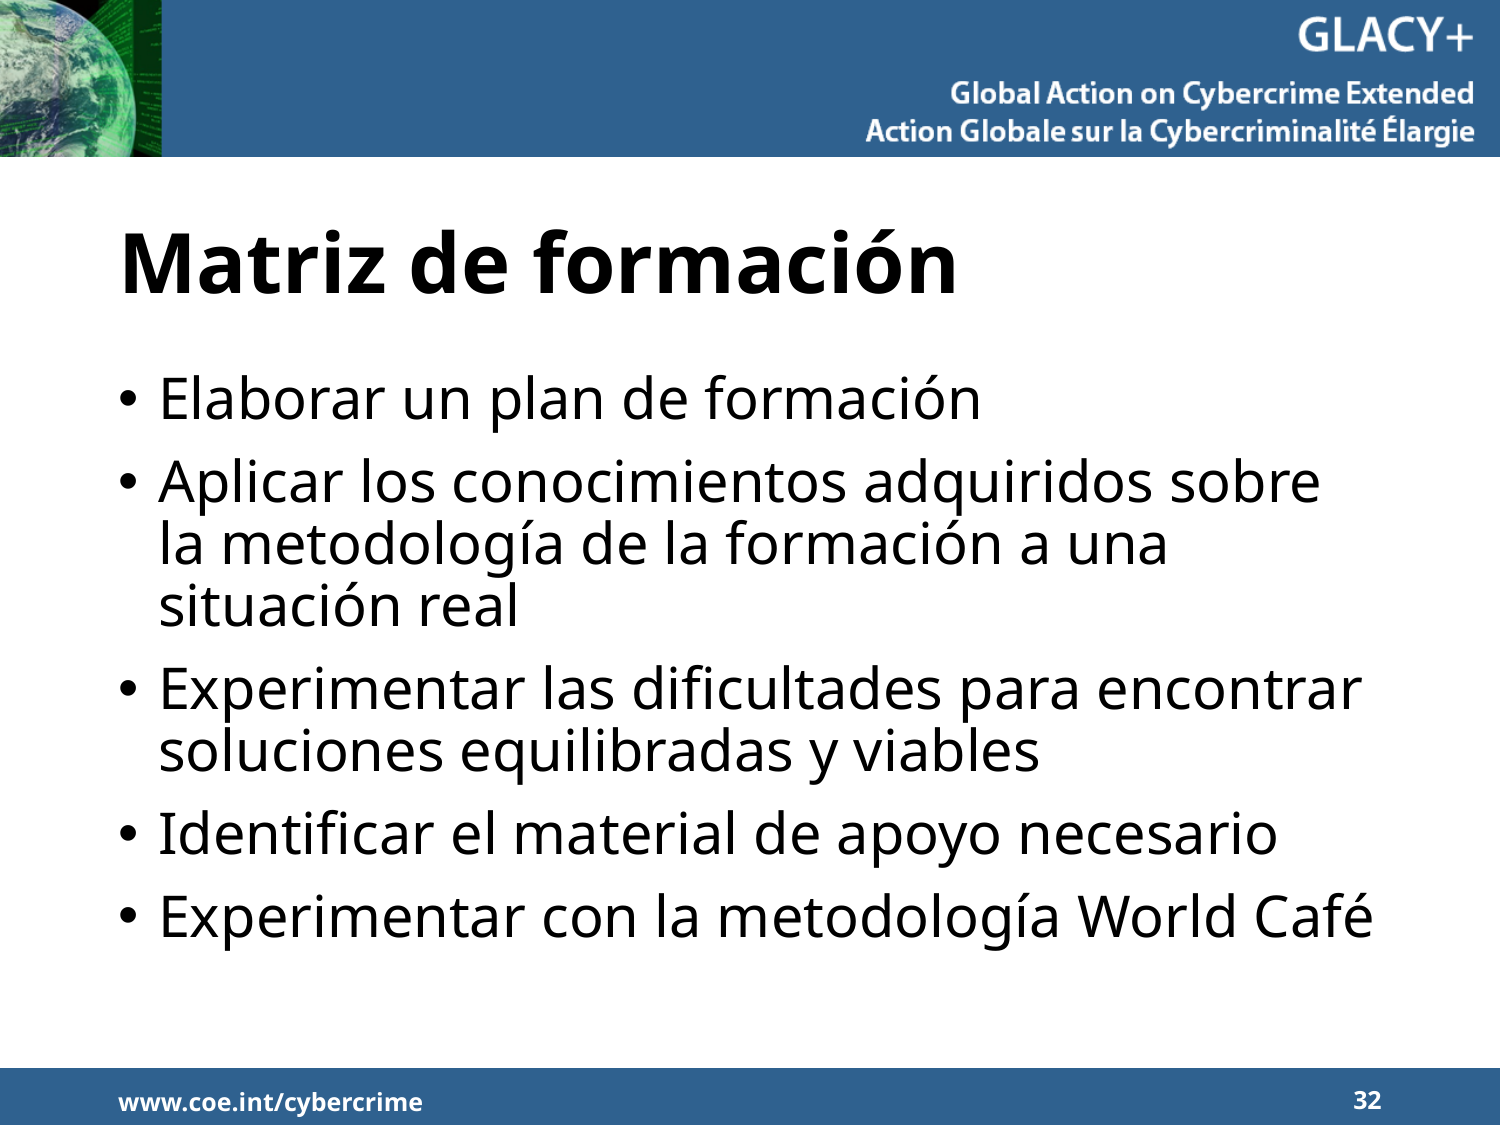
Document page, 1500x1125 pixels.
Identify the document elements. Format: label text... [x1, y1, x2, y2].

slide_number www.coe.int/cybercrime [103, 1071, 491, 1125]
picture [0, 0, 1500, 157]
slide_number 32 [1059, 1071, 1397, 1125]
list Elaborar un plan de formación Aplicar los conocimientos adquiridos sobre la metodología de la formación a una situación real Experimentar las dificultades para encontrar soluciones equilibradas y viables Identificar el material de apoyo necesario Experimentar con la metodología World Café [103, 362, 1397, 1015]
title Matriz de formación [103, 171, 1397, 362]
